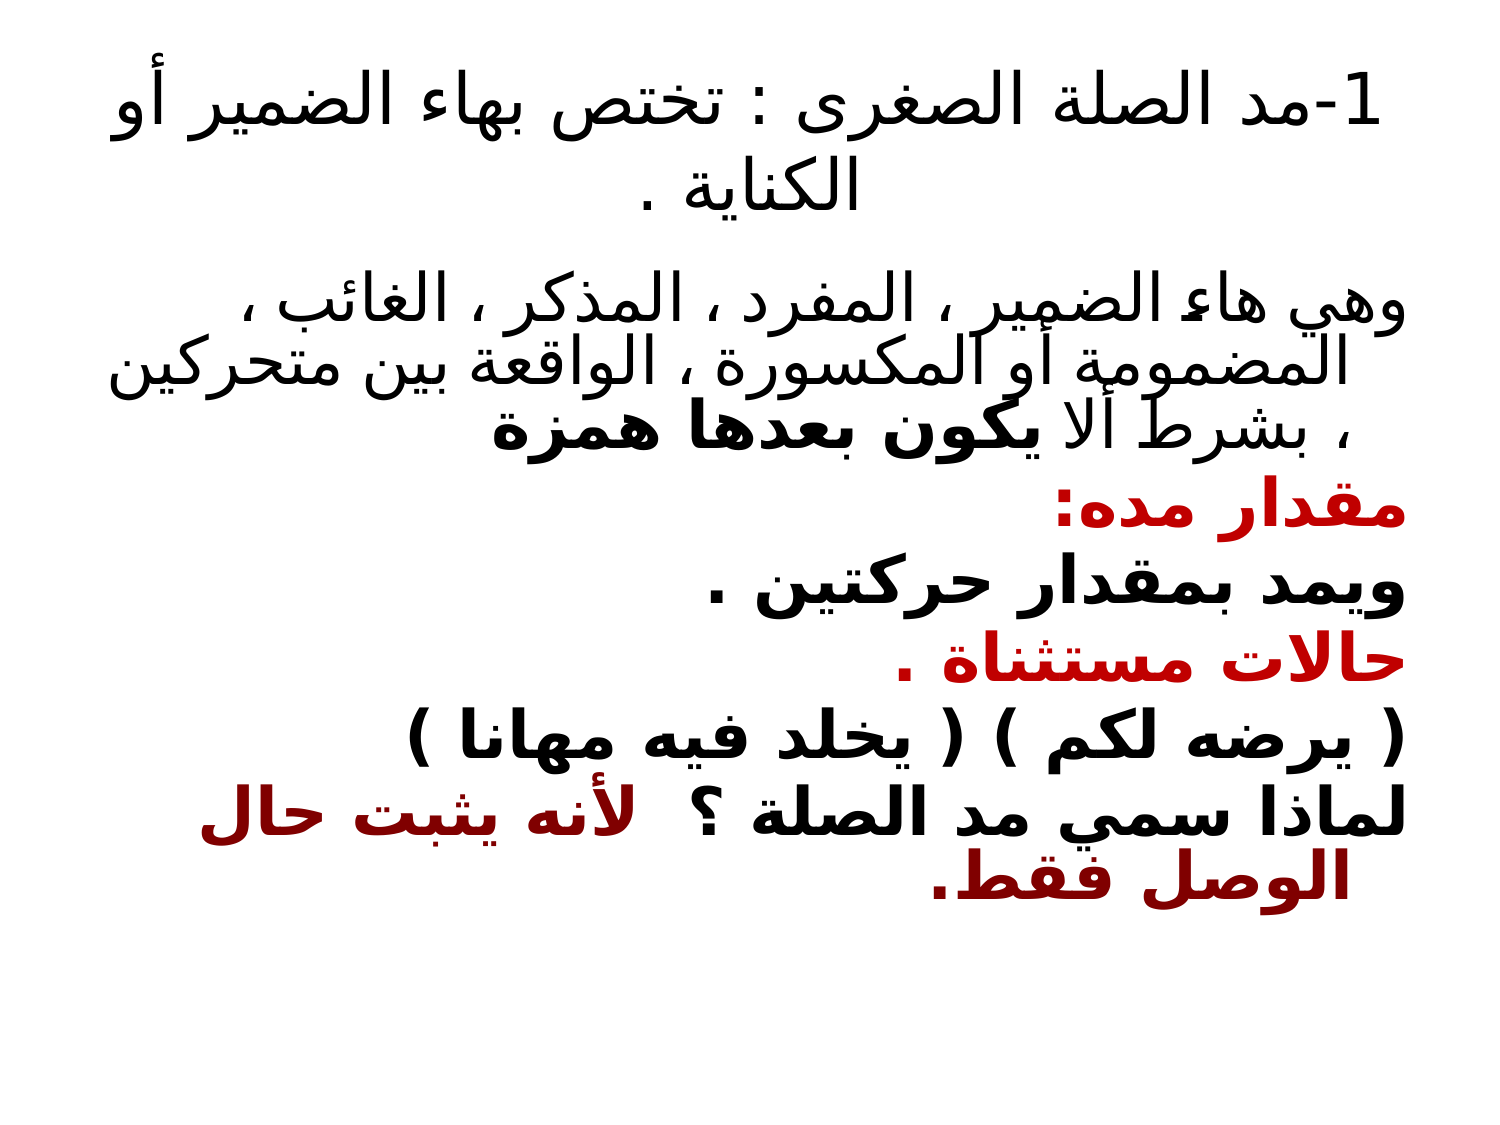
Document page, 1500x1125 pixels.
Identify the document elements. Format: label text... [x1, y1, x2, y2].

title 1-مد الصلة الصغرى : تختص بهاء الضمير أو الكناية . [75, 45, 1425, 233]
list وهي هاء الضمير ، المفرد ، المذكر ، الغائب ، المضمومة أو المكسورة ، الواقعة بين متحركين ، بشرط ألا يكون بعدها همزة مقدار مده: ويمد بمقدار حركتين . حالات مستثناة . ( يرضه لكم ) ( يخلد فيه مهانا ) لماذا سمي مد الصلة ؟ لأنه يثبت حال الوصل فقط. [75, 262, 1425, 1005]
